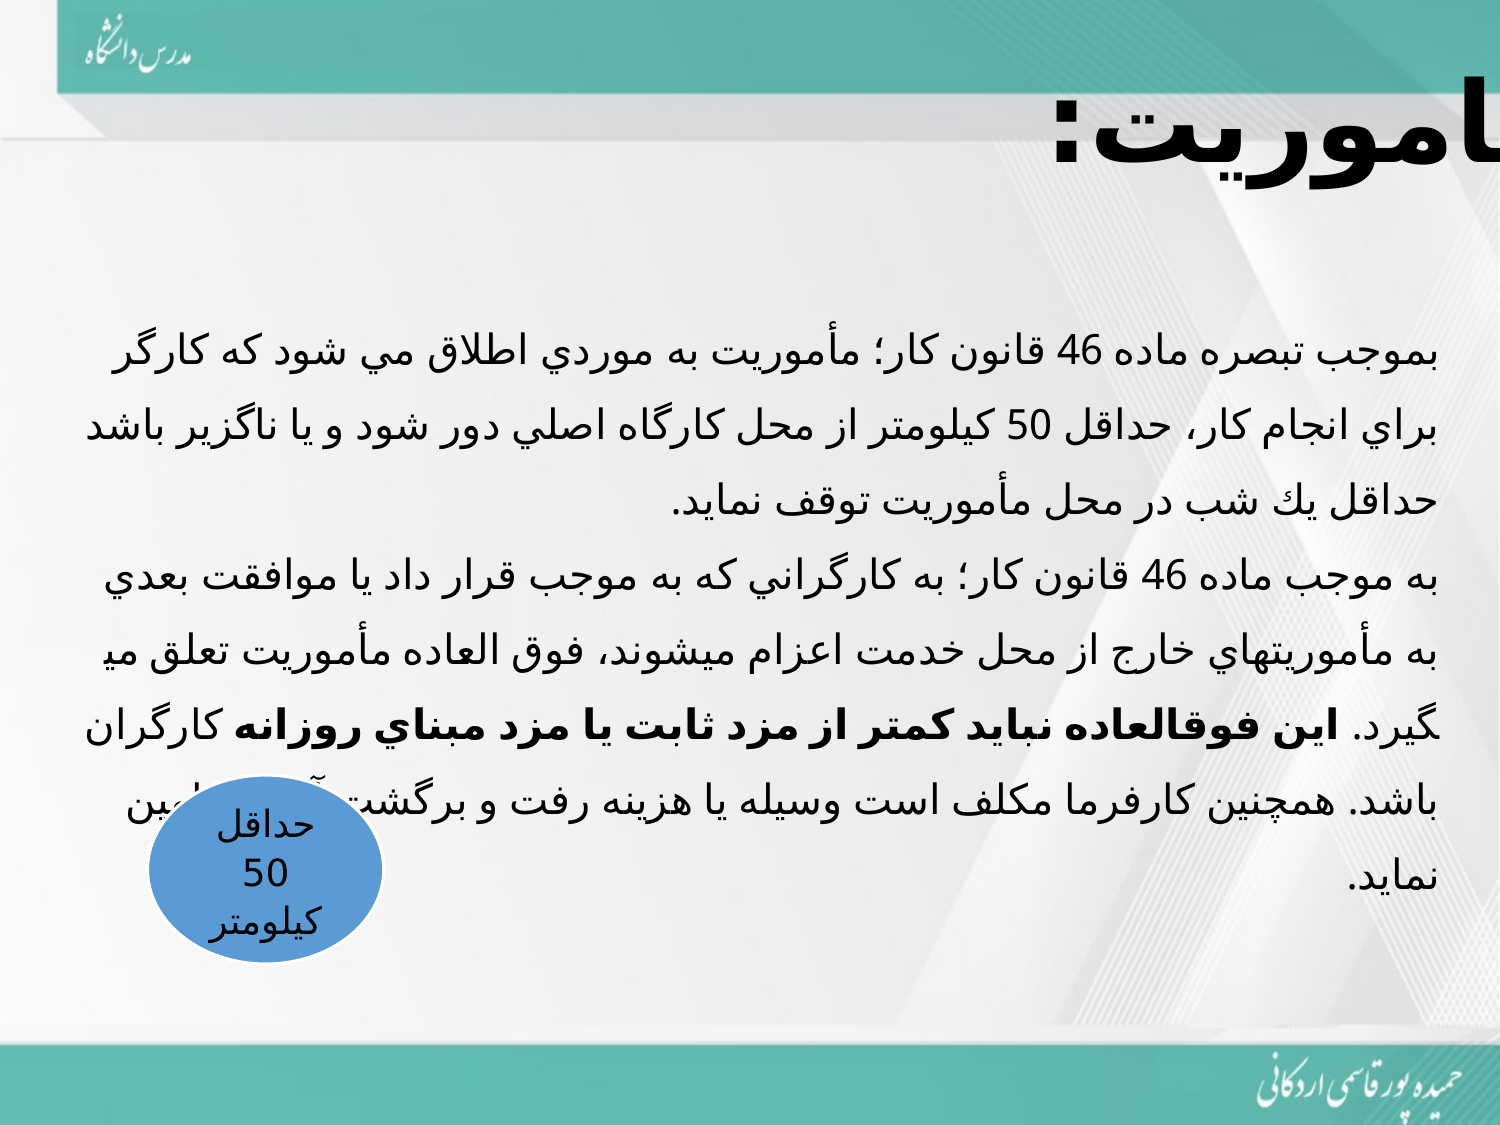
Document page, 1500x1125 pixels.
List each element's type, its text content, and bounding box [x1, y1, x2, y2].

picture [0, 0, 1500, 1125]
text_box بموجب تبصره ماده 46 قانون کار؛ مأموريت به موردي اطلاق مي شود كه كارگر براي انجام كار، حداقل 50 كيلومتر از محل كارگاه اصلي دور شود و يا ناگزير باشد حداقل يك شب در محل مأموريت توقف نمايد. به موجب ماده 46 قانون کار؛ به كارگراني كه به موجب قرار داد يا موافقت بعدي به مأموريت­هاي خارج از محل خدمت اعزام مي­شوند، فوق العاده مأموريت تعلق مي­گيرد. اين فوق­العاده نبايد كمتر از مزد ثابت يا مزد مبناي روزانه كارگران باشد. همچنين كارفرما مكلف است وسيله يا هزينه رفت و برگشت آنها را تامين نمايد. [62, 290, 1455, 981]
text_box ماموريت: [1029, 42, 1500, 193]
text_box حداقل 50 کيلومتر [147, 775, 384, 965]
